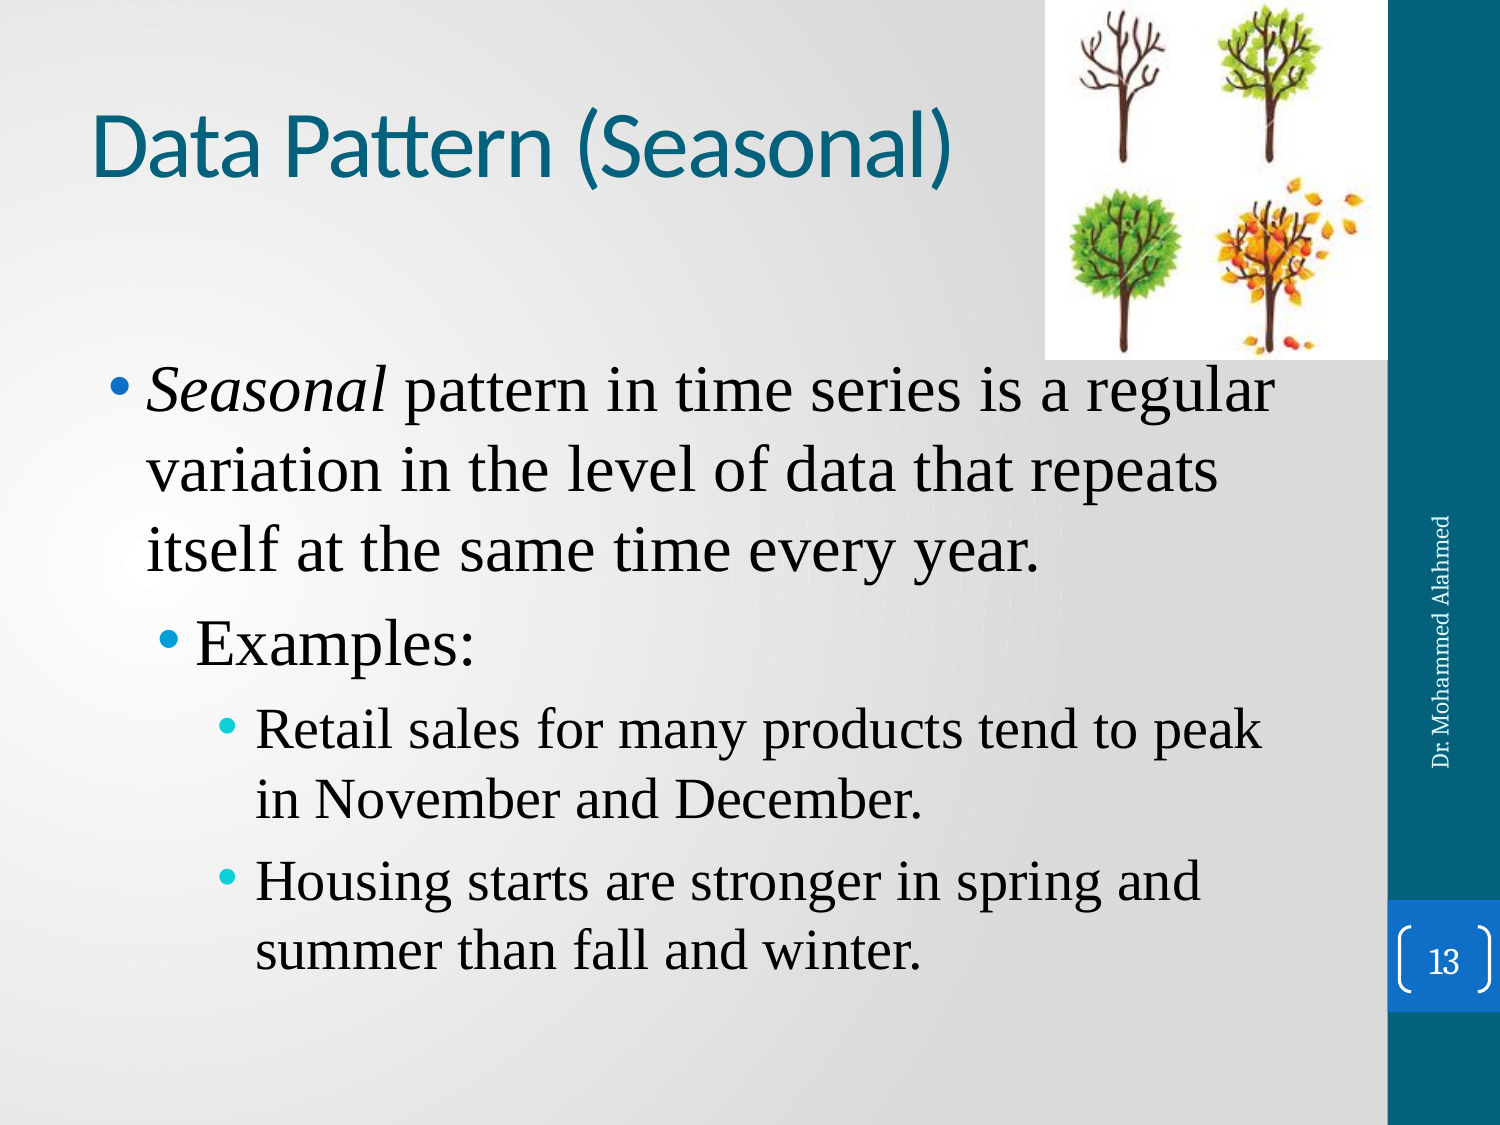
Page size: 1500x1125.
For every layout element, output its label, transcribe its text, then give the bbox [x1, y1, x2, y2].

list Seasonal pattern in time series is a regular variation in the level of data that repeats itself at the same time every year. Examples: Retail sales for many products tend to peak in November and December. Housing starts are stronger in spring and summer than fall and winter. [75, 337, 1325, 1125]
title Data Pattern (Seasonal) [75, 45, 988, 233]
picture [1044, 0, 1387, 360]
slide_number 13 [1397, 925, 1492, 994]
footer Dr. Mohammed Alahmed [1408, 500, 1469, 889]
